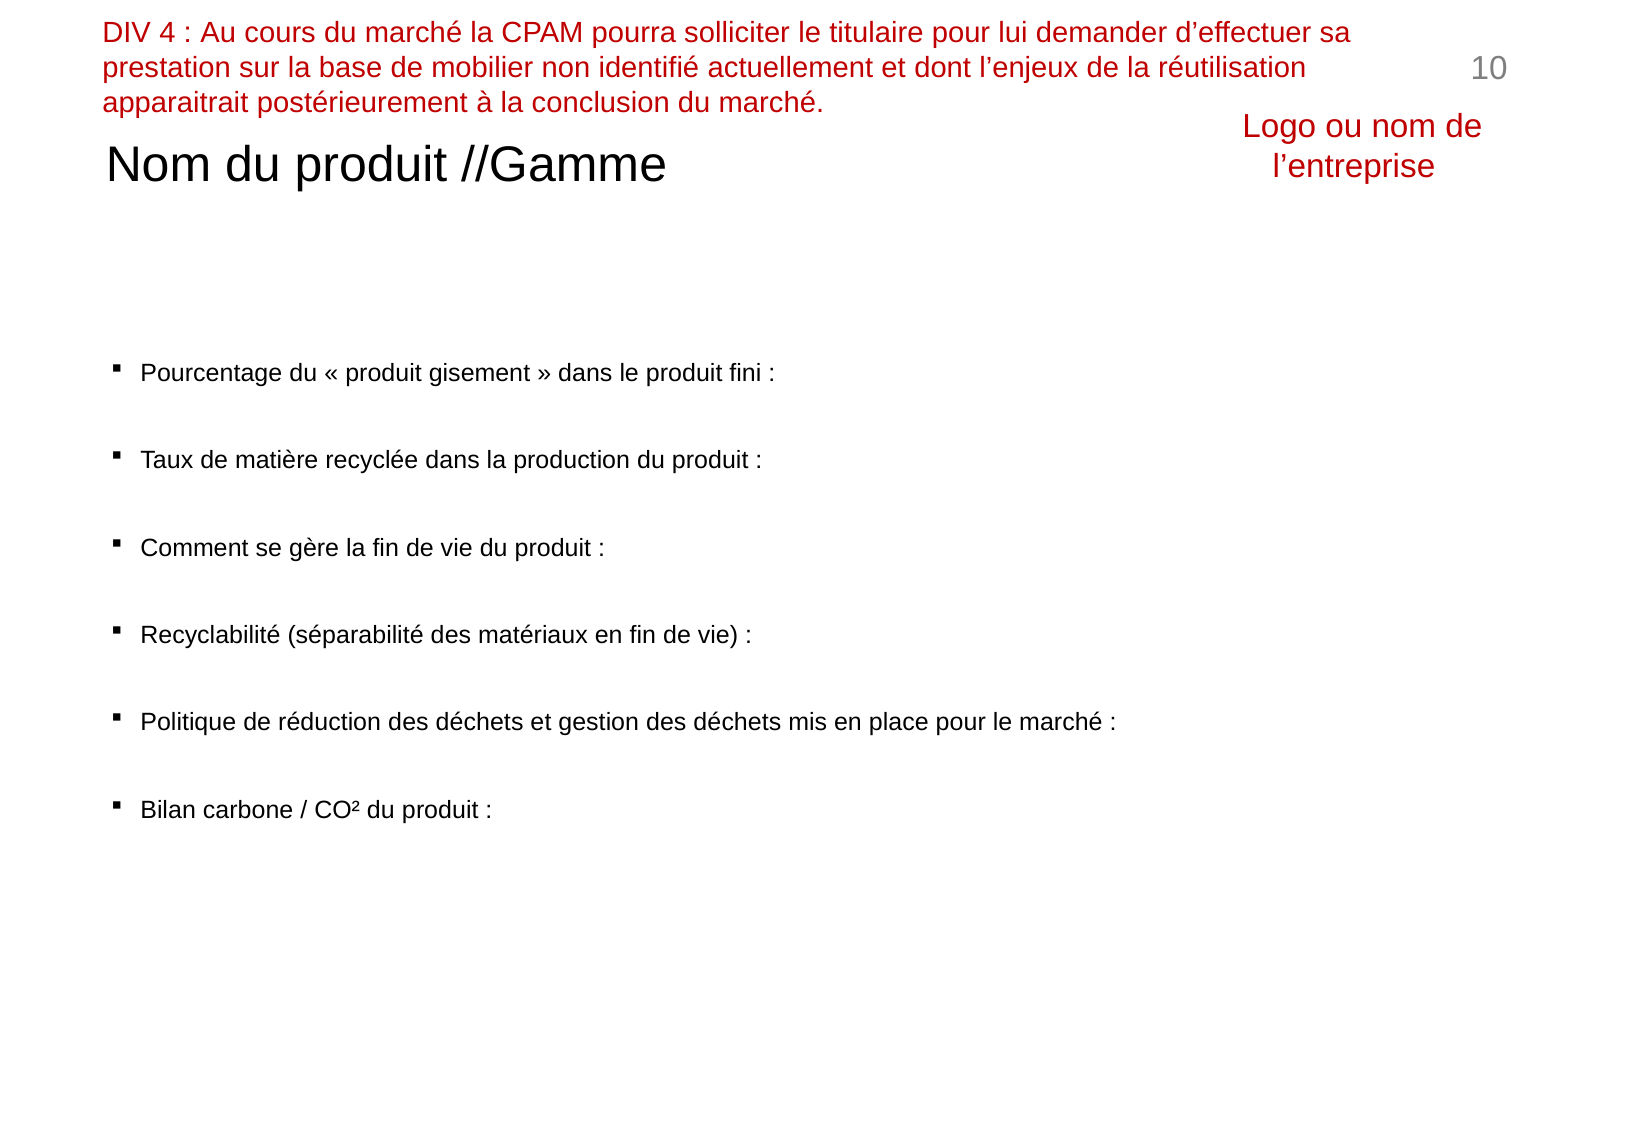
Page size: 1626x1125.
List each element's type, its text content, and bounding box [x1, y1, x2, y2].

list Nom du produit //Gamme [91, 109, 1523, 215]
text_box Logo ou nom de l’entreprise [1141, 91, 1567, 197]
title DIV 4 : Au cours du marché la CPAM pourra solliciter le titulaire pour lui demander d’effectuer sa prestation sur la base de mobilier non identifié actuellement et dont l’enjeux de la réutilisation apparaitrait postérieurement à la conclusion du marché. [102, 19, 1426, 109]
text_box Pourcentage du « produit gisement » dans le produit fini : Taux de matière recyclée dans la production du produit : Comment se gère la fin de vie du produit : Recyclabilité (séparabilité des matériaux en fin de vie) : Politique de réduction des déchets et gestion des déchets mis en place pour le marché : Bilan carbone / CO² du produit : [81, 304, 1333, 1067]
slide_number 10 [1426, 19, 1523, 91]
